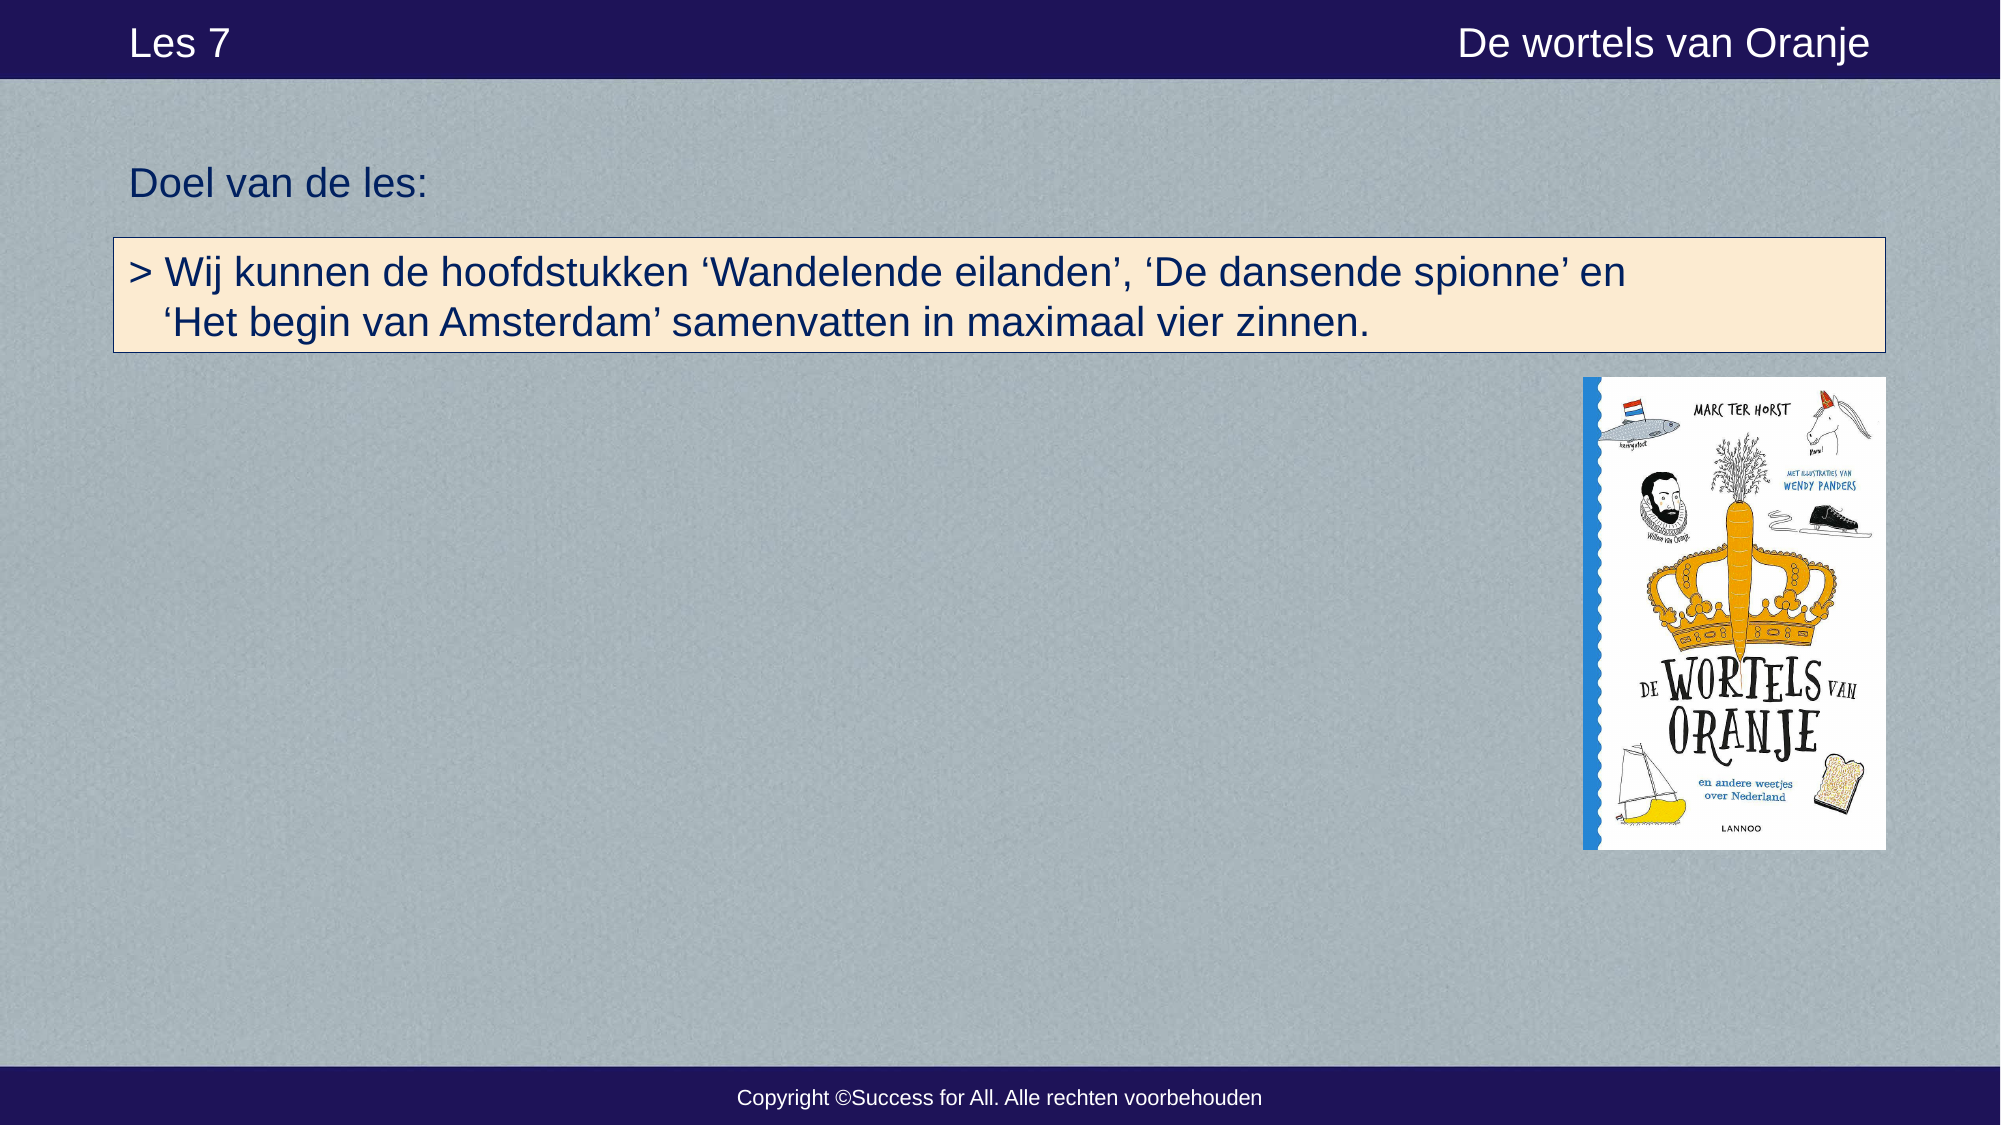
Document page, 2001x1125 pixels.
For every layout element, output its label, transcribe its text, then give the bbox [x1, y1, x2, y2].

text_box Copyright ©Success for All. Alle rechten voorbehouden [0, 1076, 2000, 1125]
text_box Les 7 [114, 8, 354, 73]
text_box De wortels van Oranje [999, 8, 1886, 73]
text_box > Wij kunnen de hoofdstukken ‘Wandelende eilanden’, ‘De dansende spionne’ en ‘Het begin van Amsterdam’ samenvatten in maximaal vier zinnen. [113, 237, 1886, 353]
picture [0, 0, 2001, 1125]
text_box Doel van de les: [113, 148, 1635, 214]
